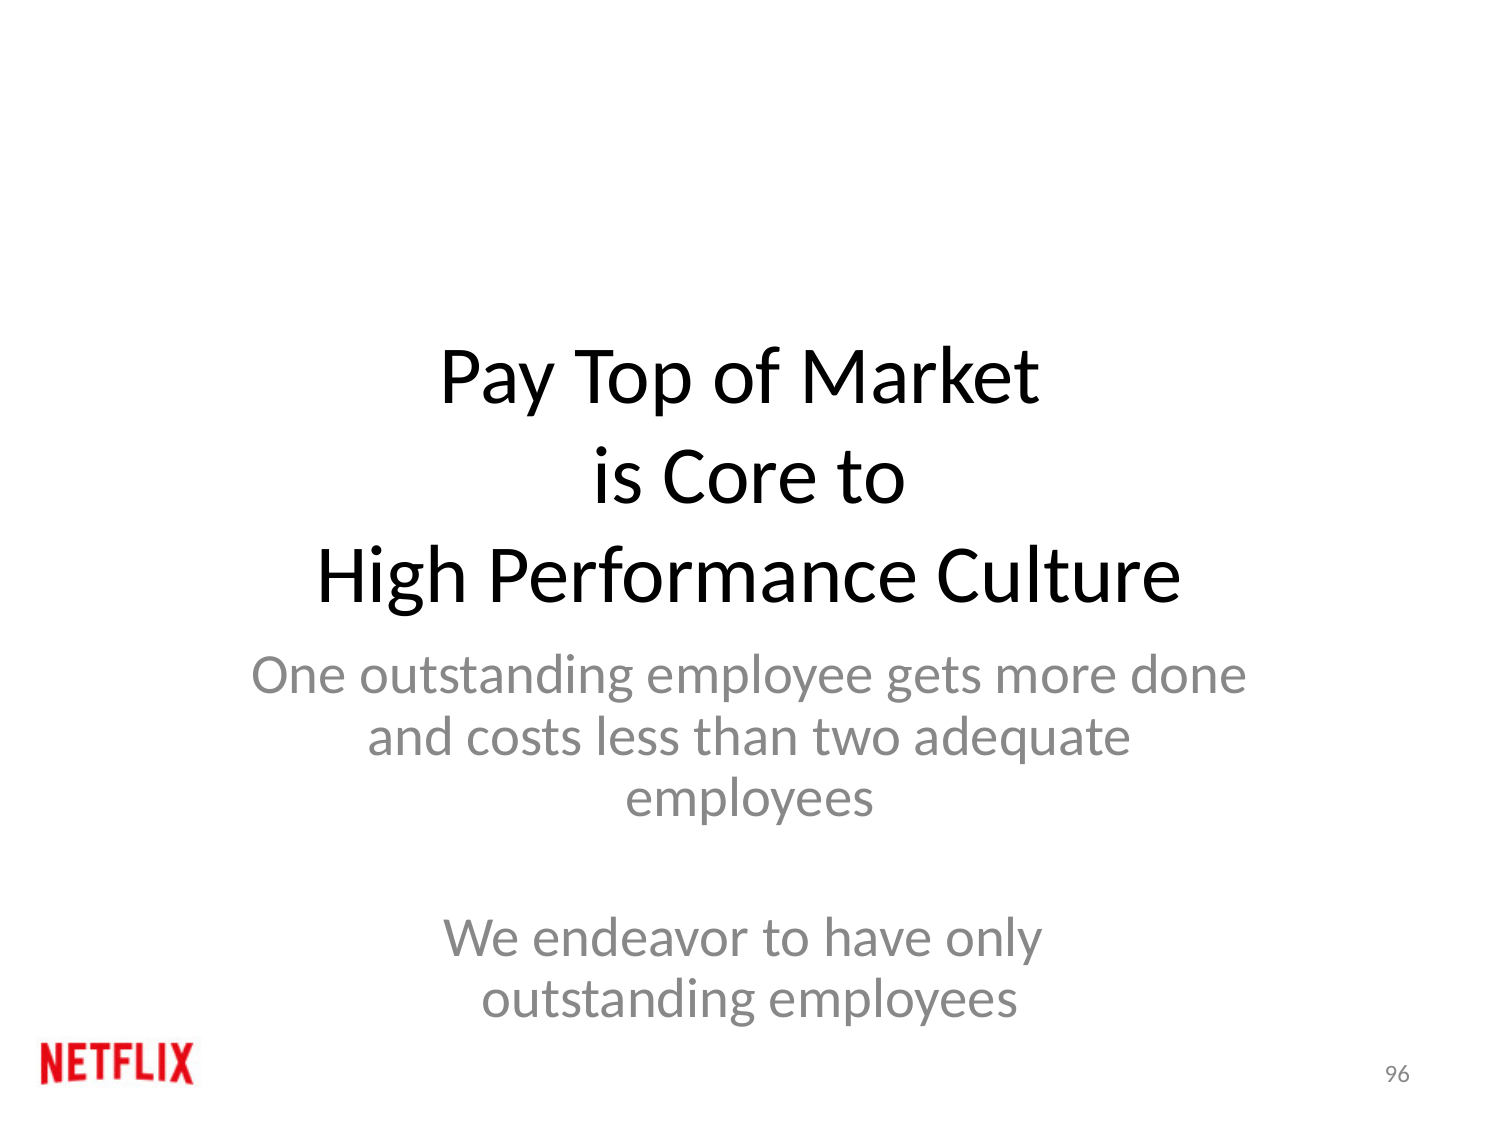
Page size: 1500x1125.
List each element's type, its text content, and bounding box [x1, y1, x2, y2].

slide_number ‹#› [1074, 1042, 1425, 1103]
title Pay Top of Market is Core to High Performance Culture [112, 349, 1388, 591]
picture [24, 1024, 211, 1104]
subtitle One outstanding employee gets more done and costs less than two adequate employees We endeavor to have only outstanding employees [225, 637, 1275, 1000]
